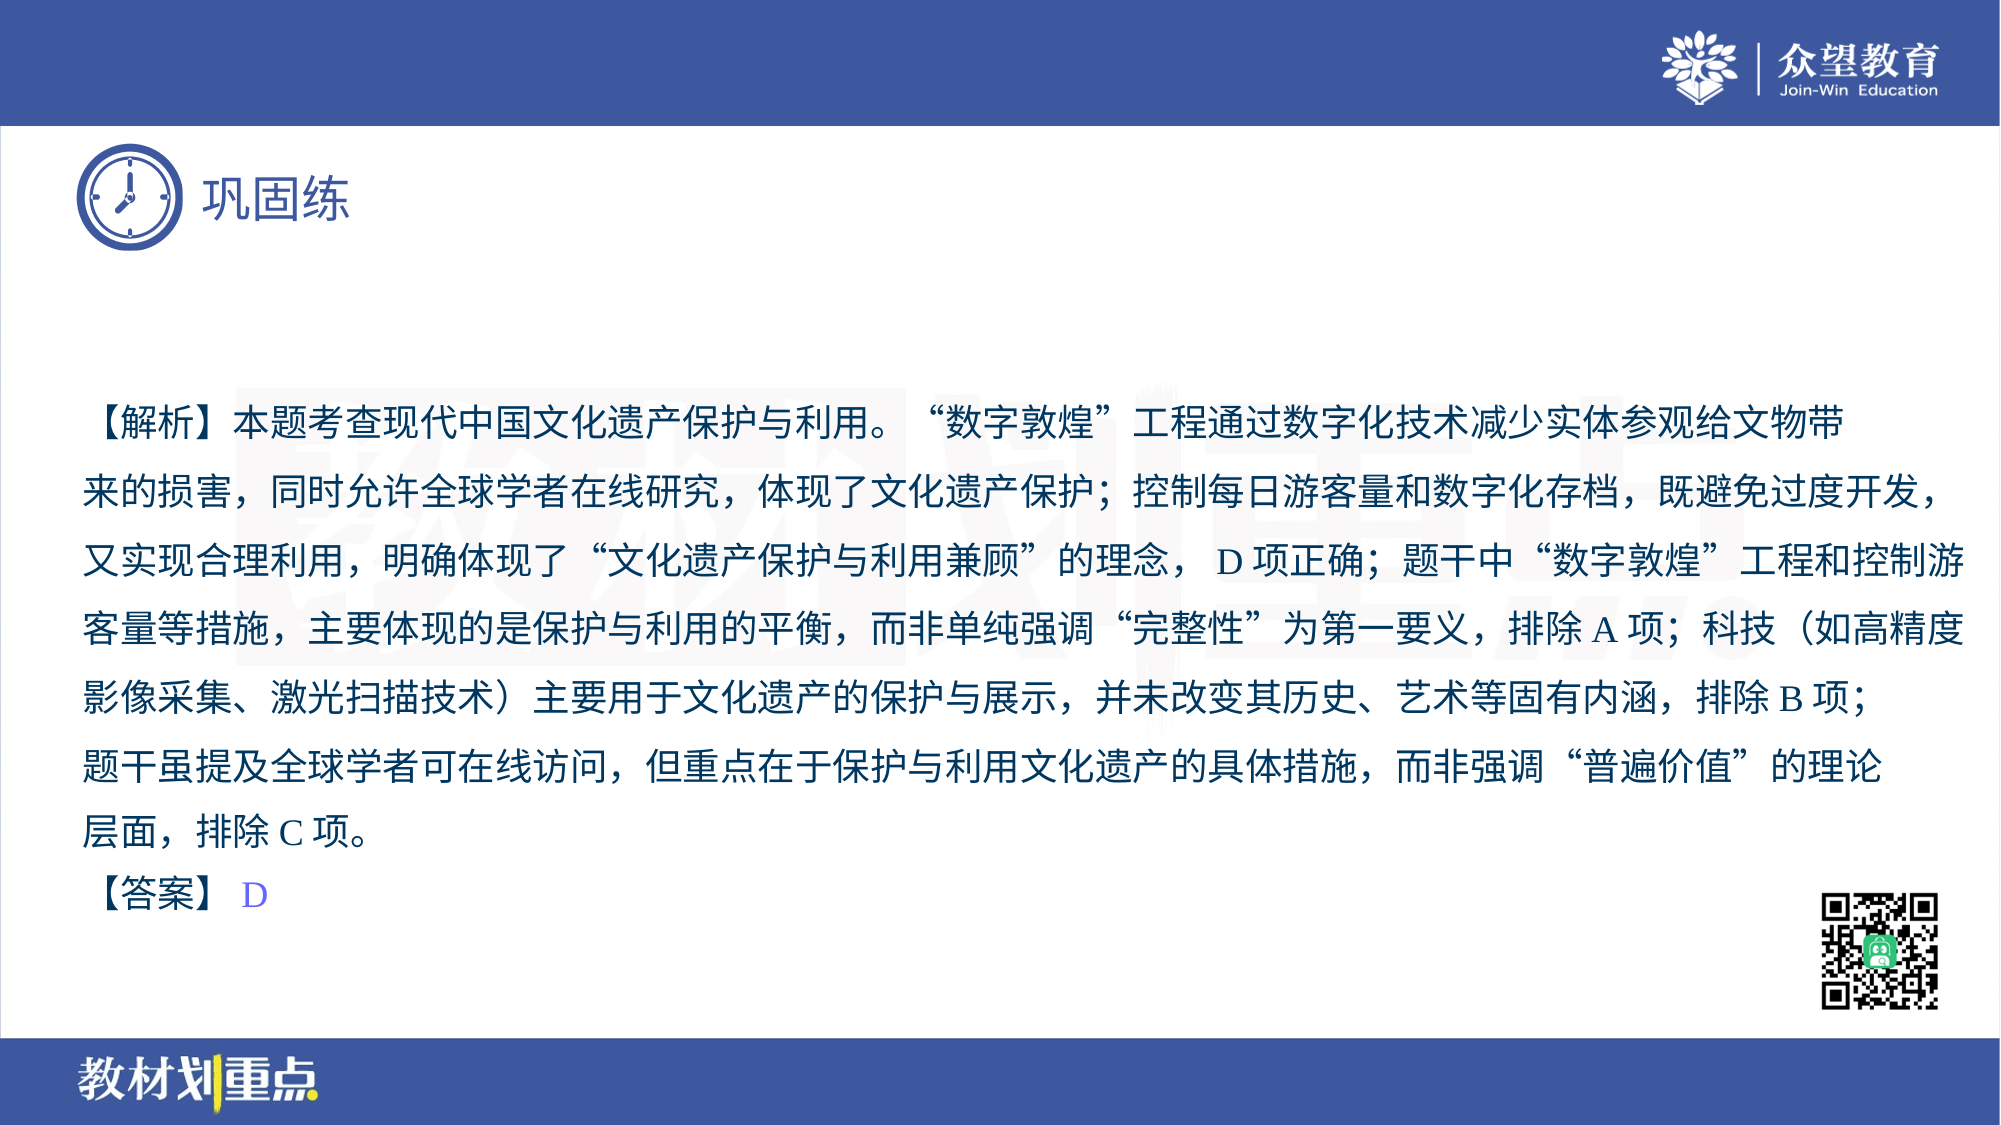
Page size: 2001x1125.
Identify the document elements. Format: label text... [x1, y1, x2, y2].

text_box 【解析】本题考查现代中国文化遗产保护与利用。“数字敦煌”工程通过数字化技术减少实体参观给文物带 来的损害，同时允许全球学者在线研究，体现了文化遗产保护；控制每日游客量和数字化存档，既避免过度开发， 又实现合理利用，明确体现了“文化遗产保护与利用兼顾”的理念，D项正确；题干中“数字敦煌”工程和控制游 客量等措施，主要体现的是保护与利用的平衡，而非单纯强调“完整性”为第一要义，排除A项；科技（如高精度 影像采集、激光扫描技术）主要用于文化遗产的保护与展示，并未改变其历史、艺术等固有内涵，排除B项； 题干虽提及全球学者可在线访问，但重点在于保护与利用文化遗产的具体措施，而非强调“普遍价值”的理论 层面，排除C项。 [82, 375, 1817, 846]
text_box 【答案】D [82, 848, 1817, 908]
picture [0, 0, 2000, 1125]
